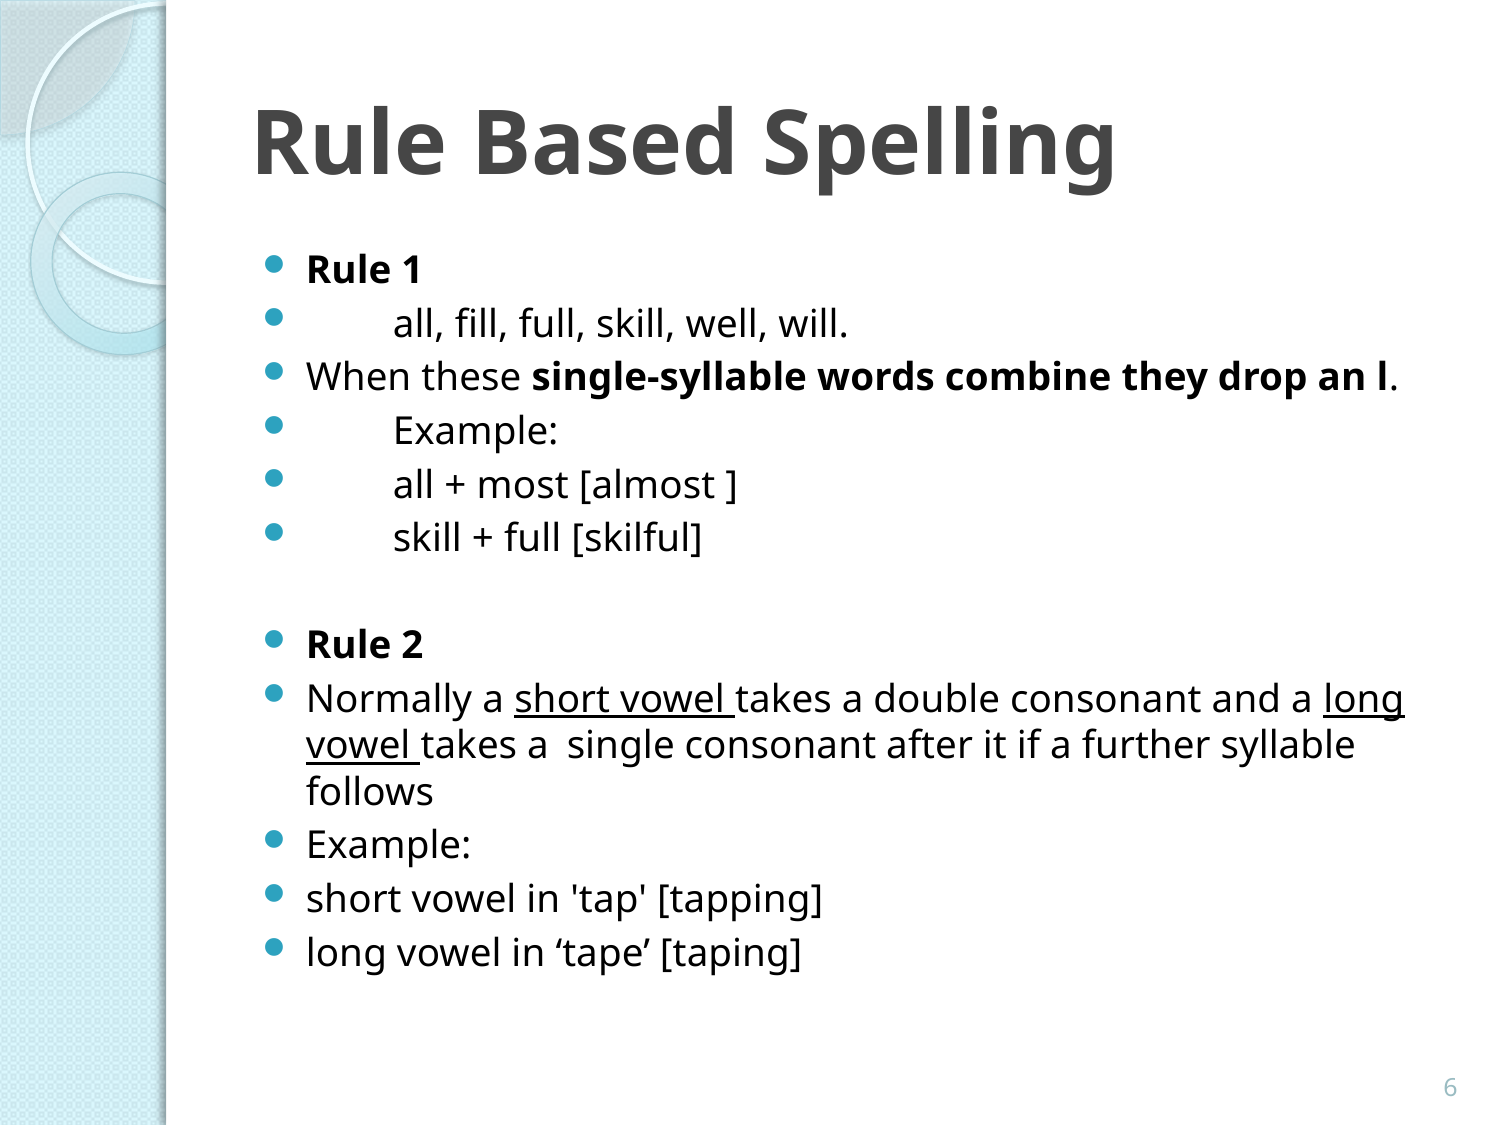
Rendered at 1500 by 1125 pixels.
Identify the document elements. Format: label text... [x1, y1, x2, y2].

title Rule Based Spelling [235, 45, 1466, 233]
slide_number 6 [1413, 1034, 1488, 1113]
list Rule 1 all, fill, full, skill, well, will. When these single-syllable words combine they drop an l. Example: all + most [almost ] skill + full [skilful] Rule 2 Normally a short vowel takes a double consonant and a long vowel takes a single consonant after it if a further syllable follows Example: short vowel in 'tap' [tapping] long vowel in ‘tape’ [taping] [235, 237, 1466, 1025]
